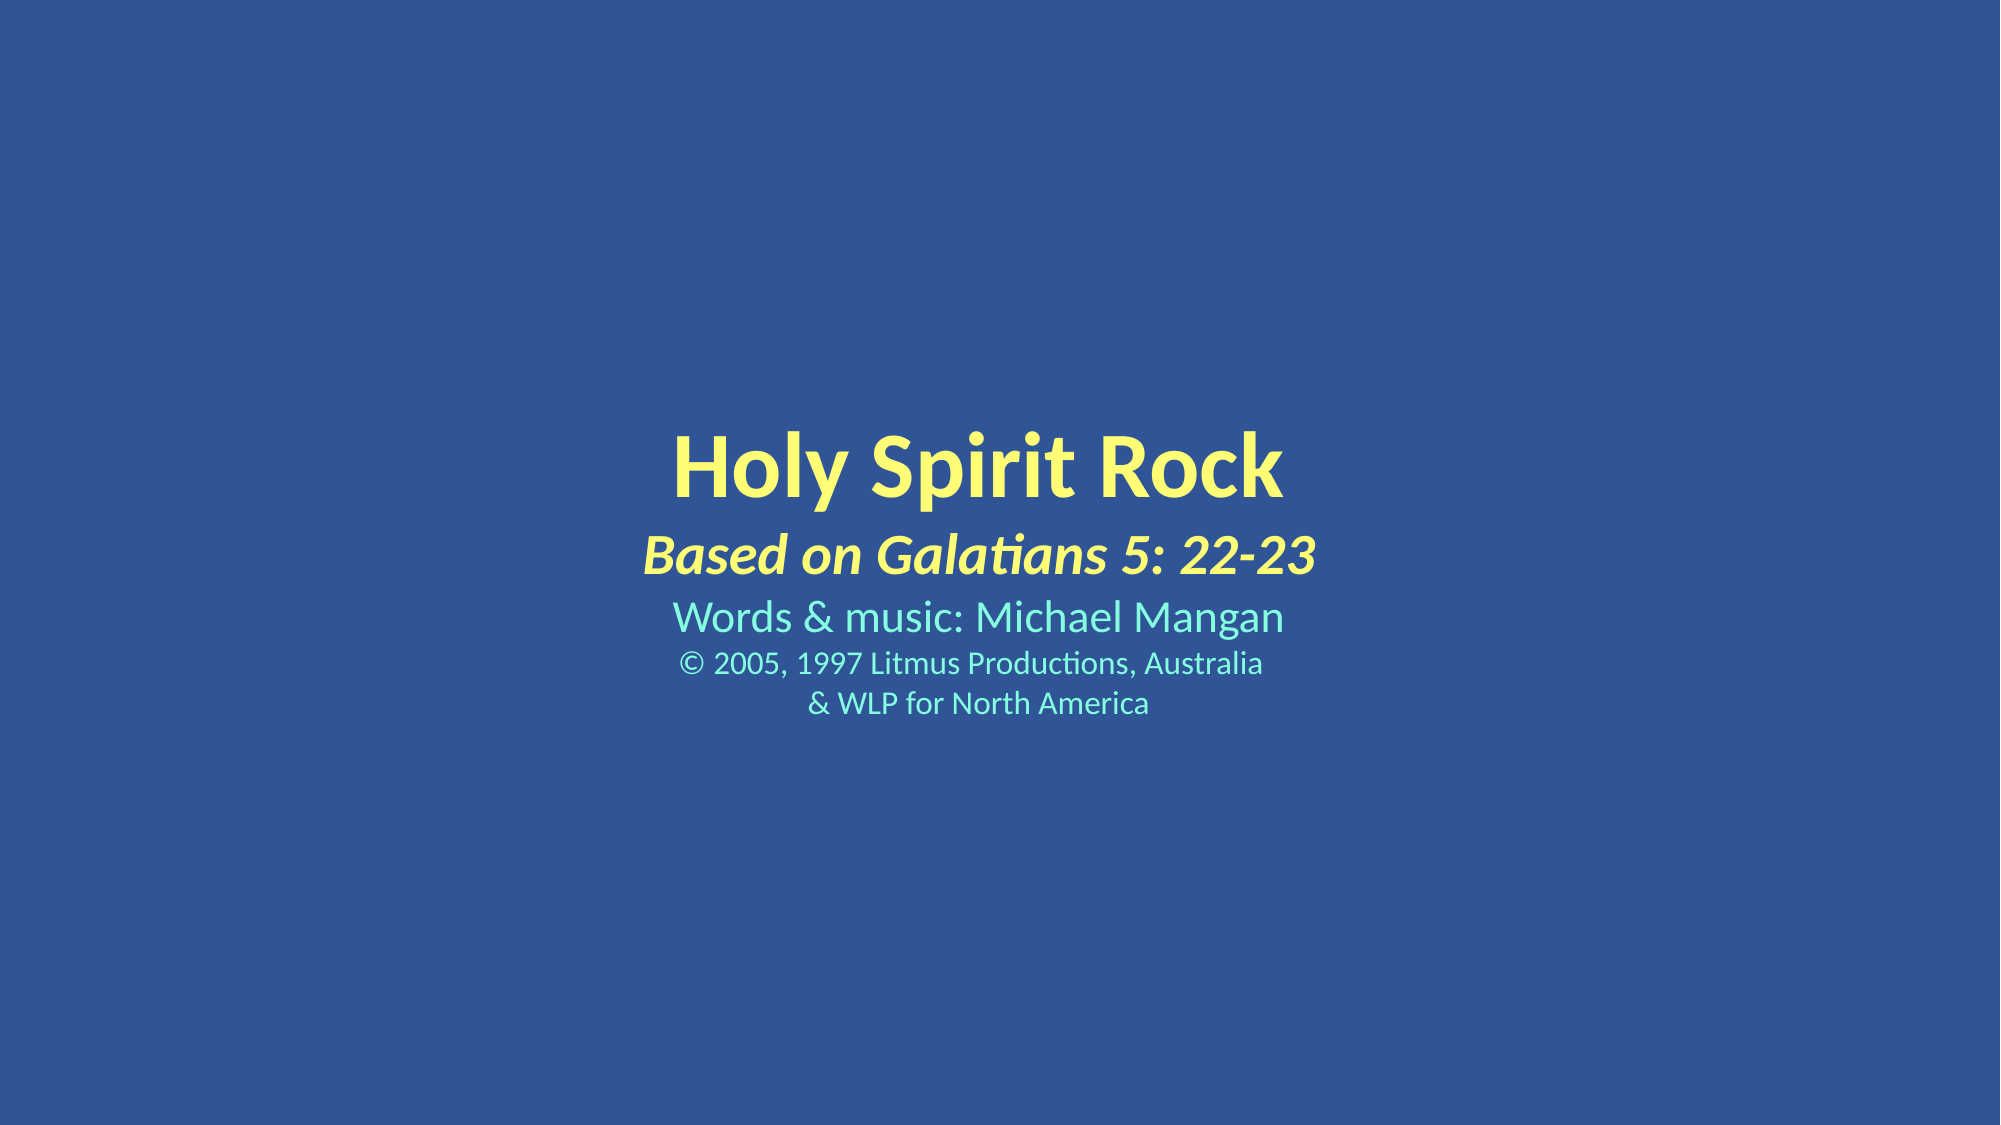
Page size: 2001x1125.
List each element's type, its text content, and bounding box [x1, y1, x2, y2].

text_box Holy Spirit Rock Based on Galatians 5: 22-23 Words & music: Michael Mangan © 2005, 1997 Litmus Productions, Australia & WLP for North America [291, 403, 1667, 722]
